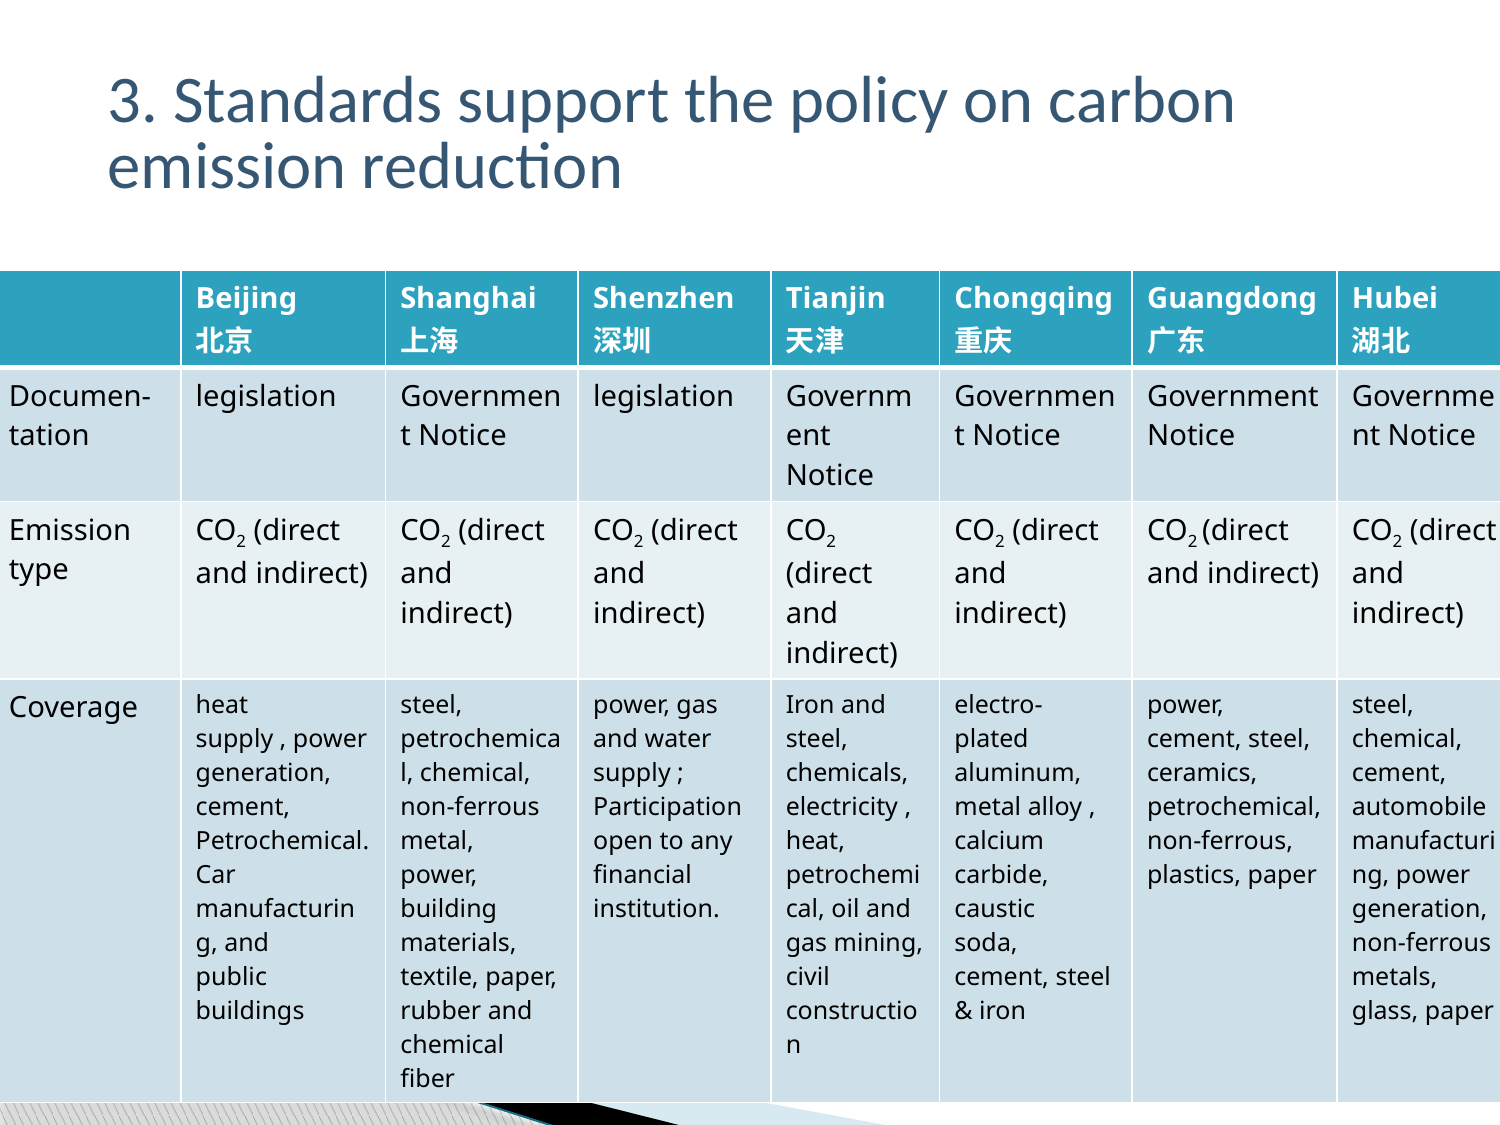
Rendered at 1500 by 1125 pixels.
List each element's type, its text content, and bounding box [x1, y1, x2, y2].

table_cell Iron and steel, chemicals, electricity , heat, petrochemical, oil and gas mining, civil construction [772, 680, 939, 1102]
table_cell power, gas and water supply ; Participation open to any financial institution. [579, 680, 770, 1102]
table_cell power, cement, steel, ceramics, petrochemical, non-ferrous, plastics, paper [1133, 680, 1336, 1102]
table_header Shanghai 上海 [386, 271, 577, 365]
table_header Shenzhen 深圳 [579, 271, 770, 365]
table_cell legislation [182, 370, 385, 501]
table_cell electro-plated aluminum, metal alloy , calcium carbide, caustic soda, cement, steel & iron [940, 680, 1131, 1102]
table_cell Government Notice [386, 370, 577, 501]
table_header Tianjin 天津 [772, 271, 939, 365]
table_header Beijing 北京 [182, 271, 385, 365]
table_cell CO2 (direct and indirect) [940, 502, 1131, 678]
table_cell CO2 (direct and indirect) [579, 502, 770, 678]
table_cell CO2 (direct and indirect) [386, 502, 577, 678]
table_cell CO2 (direct and indirect) [772, 502, 939, 678]
table_cell legislation [579, 370, 770, 501]
table_header [0, 271, 180, 365]
table_cell CO2 (direct and indirect) [1133, 502, 1336, 678]
table_cell CO2 (direct and indirect) [1338, 502, 1500, 678]
table_cell steel, petrochemical, chemical, non-ferrous metal, power, building materials, textile, paper, rubber and chemical fiber [386, 680, 577, 1102]
table_cell Government Notice [1133, 370, 1336, 501]
table_header Hubei 湖北 [1338, 271, 1500, 365]
table_cell heat supply , power generation, cement, Petrochemical. Car manufacturing, and public buildings [182, 680, 385, 1102]
table_header Guangdong 广东 [1133, 271, 1336, 365]
table_header Chongqing 重庆 [940, 271, 1131, 365]
table_cell Coverage [0, 680, 180, 1102]
table_cell Government Notice [1338, 370, 1500, 501]
table_cell Documen-tation [0, 370, 180, 501]
table_cell Government Notice [940, 370, 1131, 501]
text_box 3. Standards support the policy on carbon emission reduction [74, 45, 1425, 233]
table_cell CO2 (direct and indirect) [182, 502, 385, 678]
table_cell Government Notice [772, 370, 939, 501]
table_cell steel, chemical, cement, automobile manufacturing, power generation, non-ferrous metals, glass, paper [1338, 680, 1500, 1102]
table_cell Emission type [0, 502, 180, 678]
